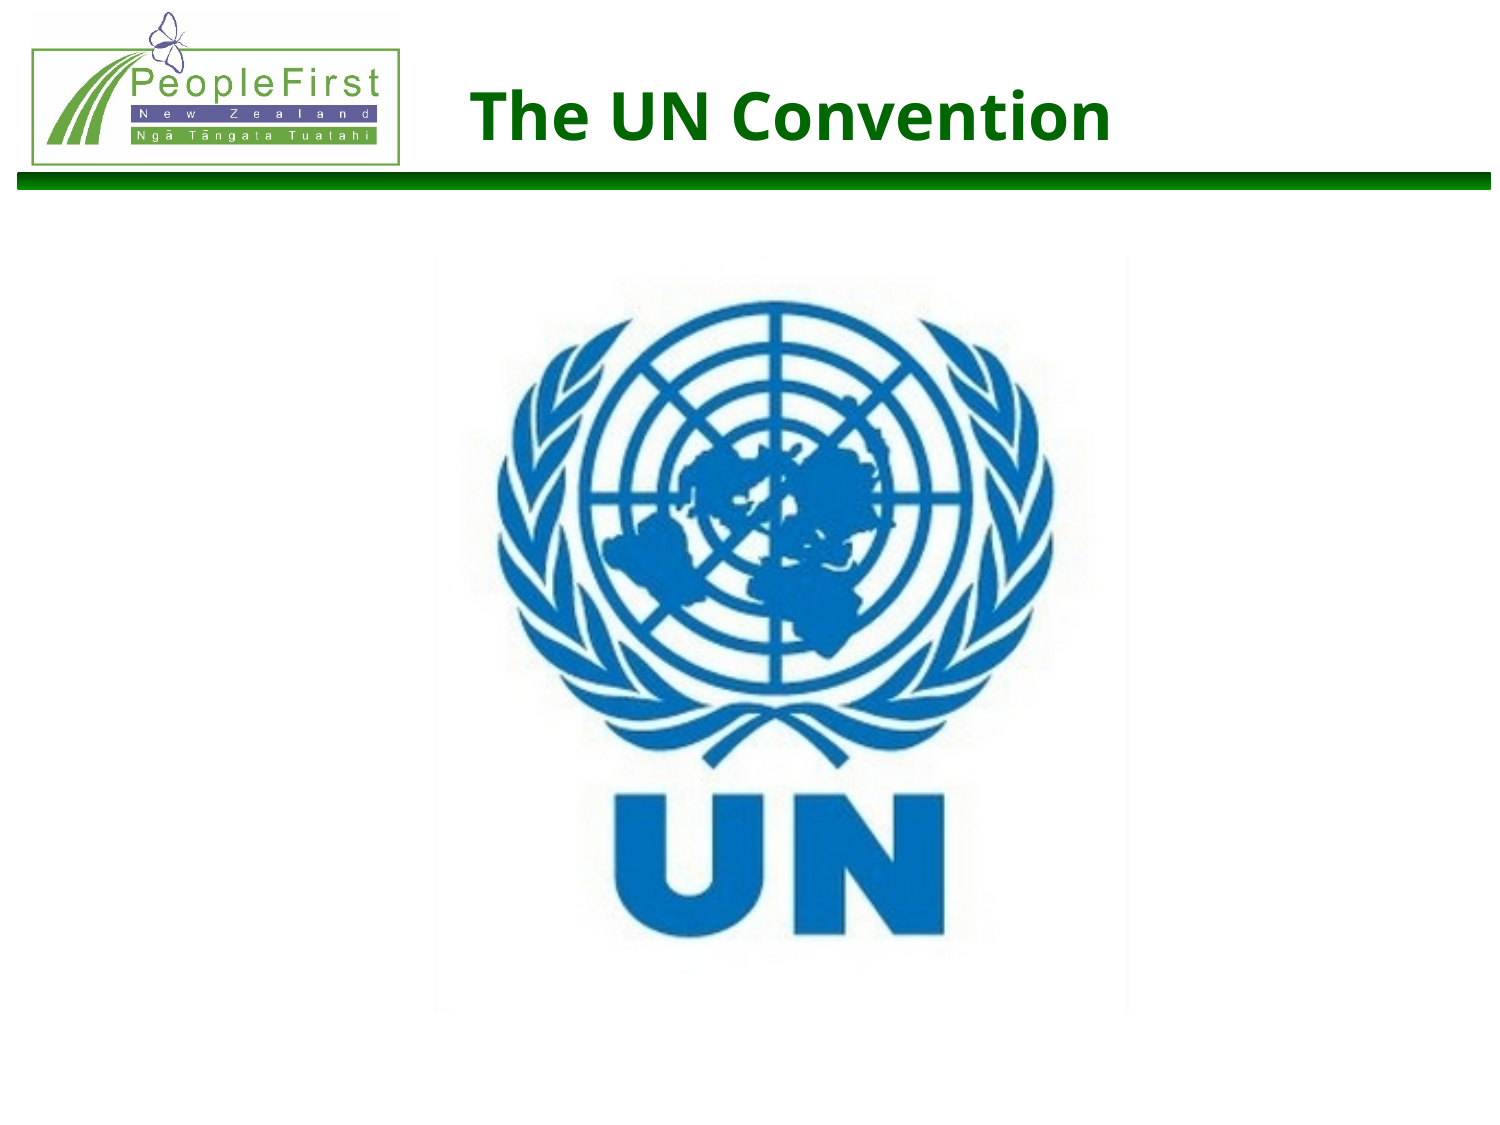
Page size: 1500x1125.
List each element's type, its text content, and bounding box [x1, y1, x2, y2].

picture [31, 11, 400, 166]
picture [435, 255, 1132, 1015]
title The UN Convention [454, 66, 1491, 145]
